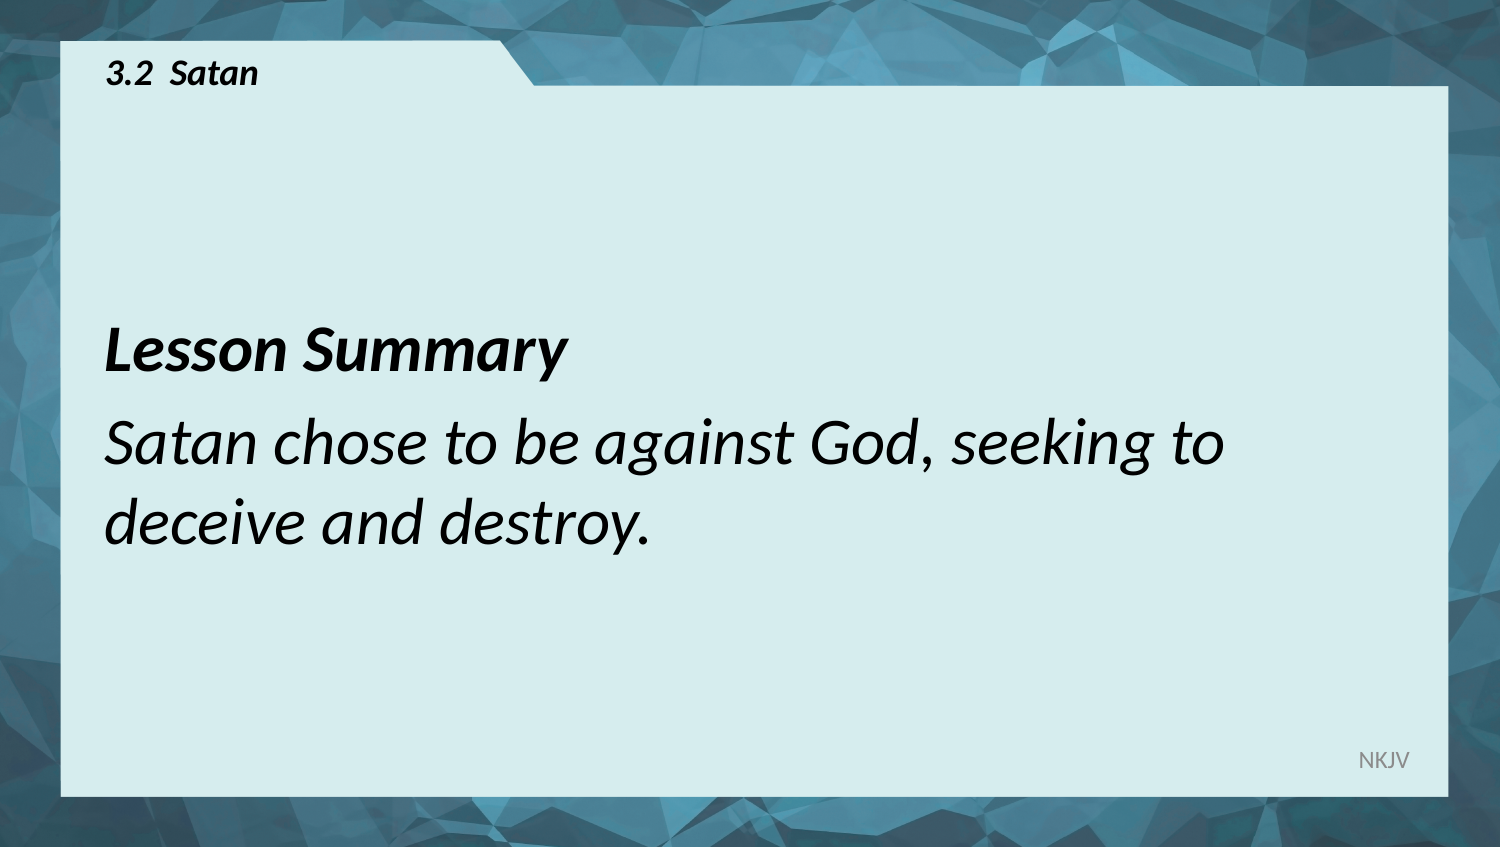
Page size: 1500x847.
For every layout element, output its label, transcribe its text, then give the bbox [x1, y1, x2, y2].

list Lesson Summary Satan chose to be against God, seeking to deceive and destroy. [89, 141, 1403, 722]
footer NKJV [950, 736, 1425, 782]
picture [0, 0, 1500, 847]
title 3.2 Satan [89, 33, 1420, 108]
